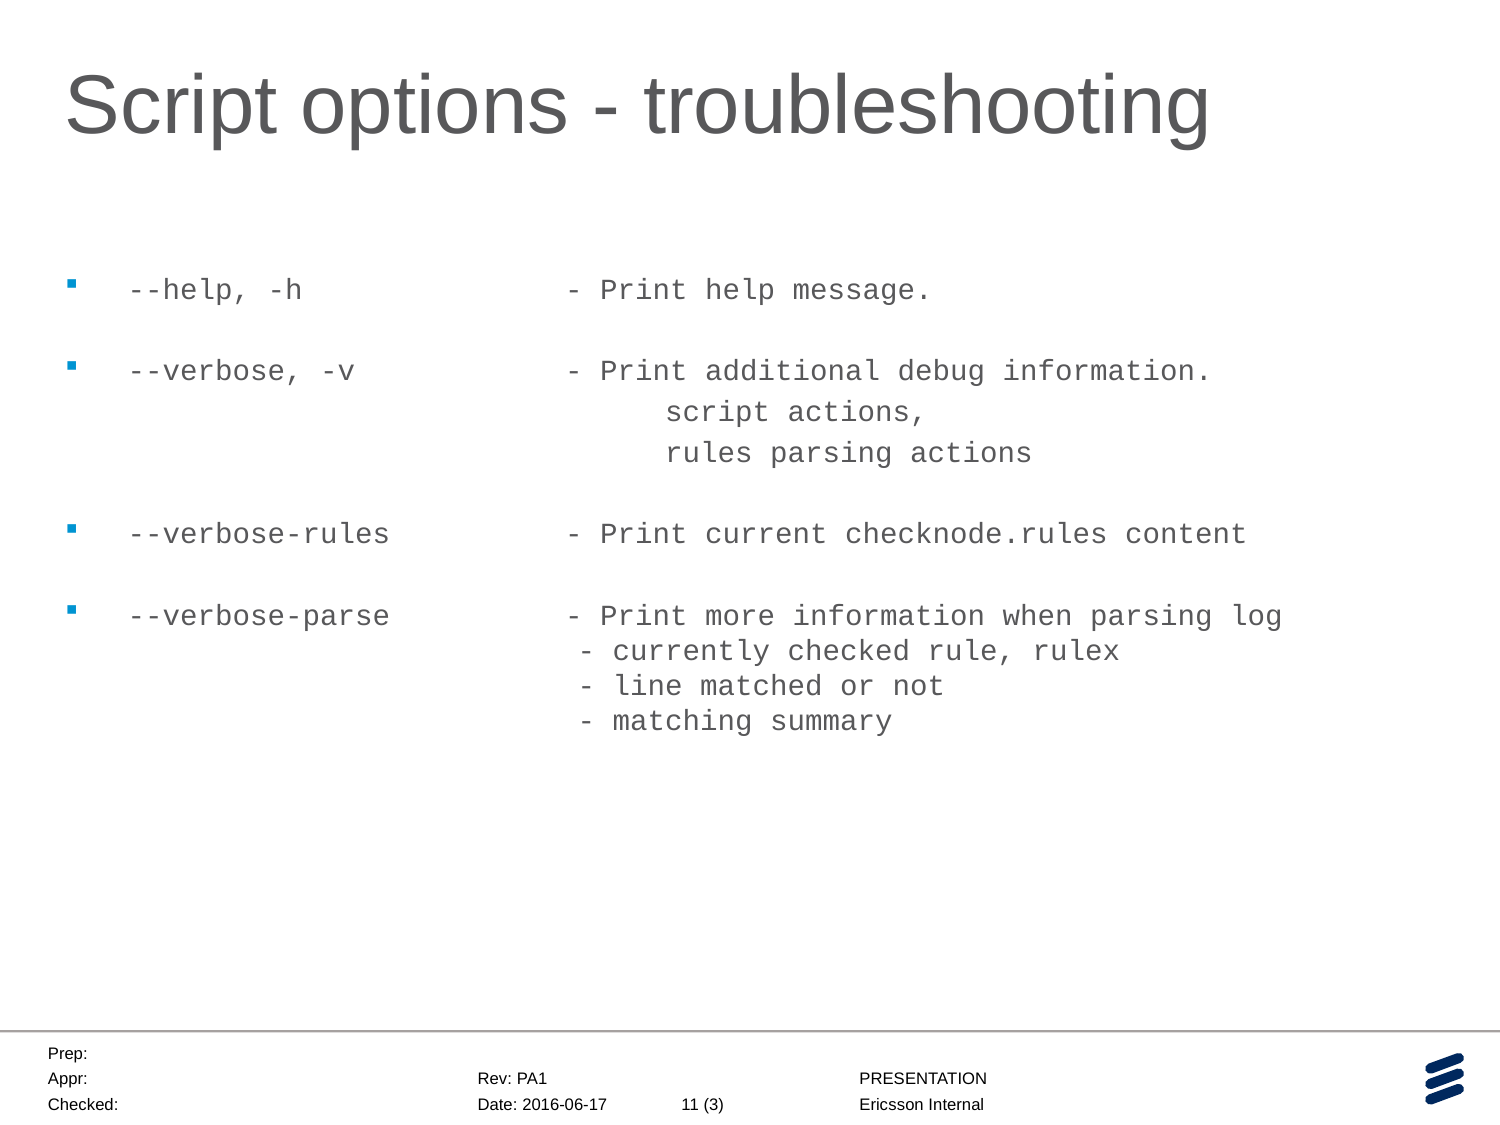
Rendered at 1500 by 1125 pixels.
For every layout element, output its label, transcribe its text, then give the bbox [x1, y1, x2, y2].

list --help, -h - Print help message. --verbose, -v - Print additional debug information. script actions, rules parsing actions --verbose-rules - Print current checknode.rules content --verbose-parse - Print more information when parsing log - currently checked rule, rulex - line matched or not - matching summary [49, 262, 1374, 1013]
title Script options - troubleshooting [49, 49, 1375, 241]
